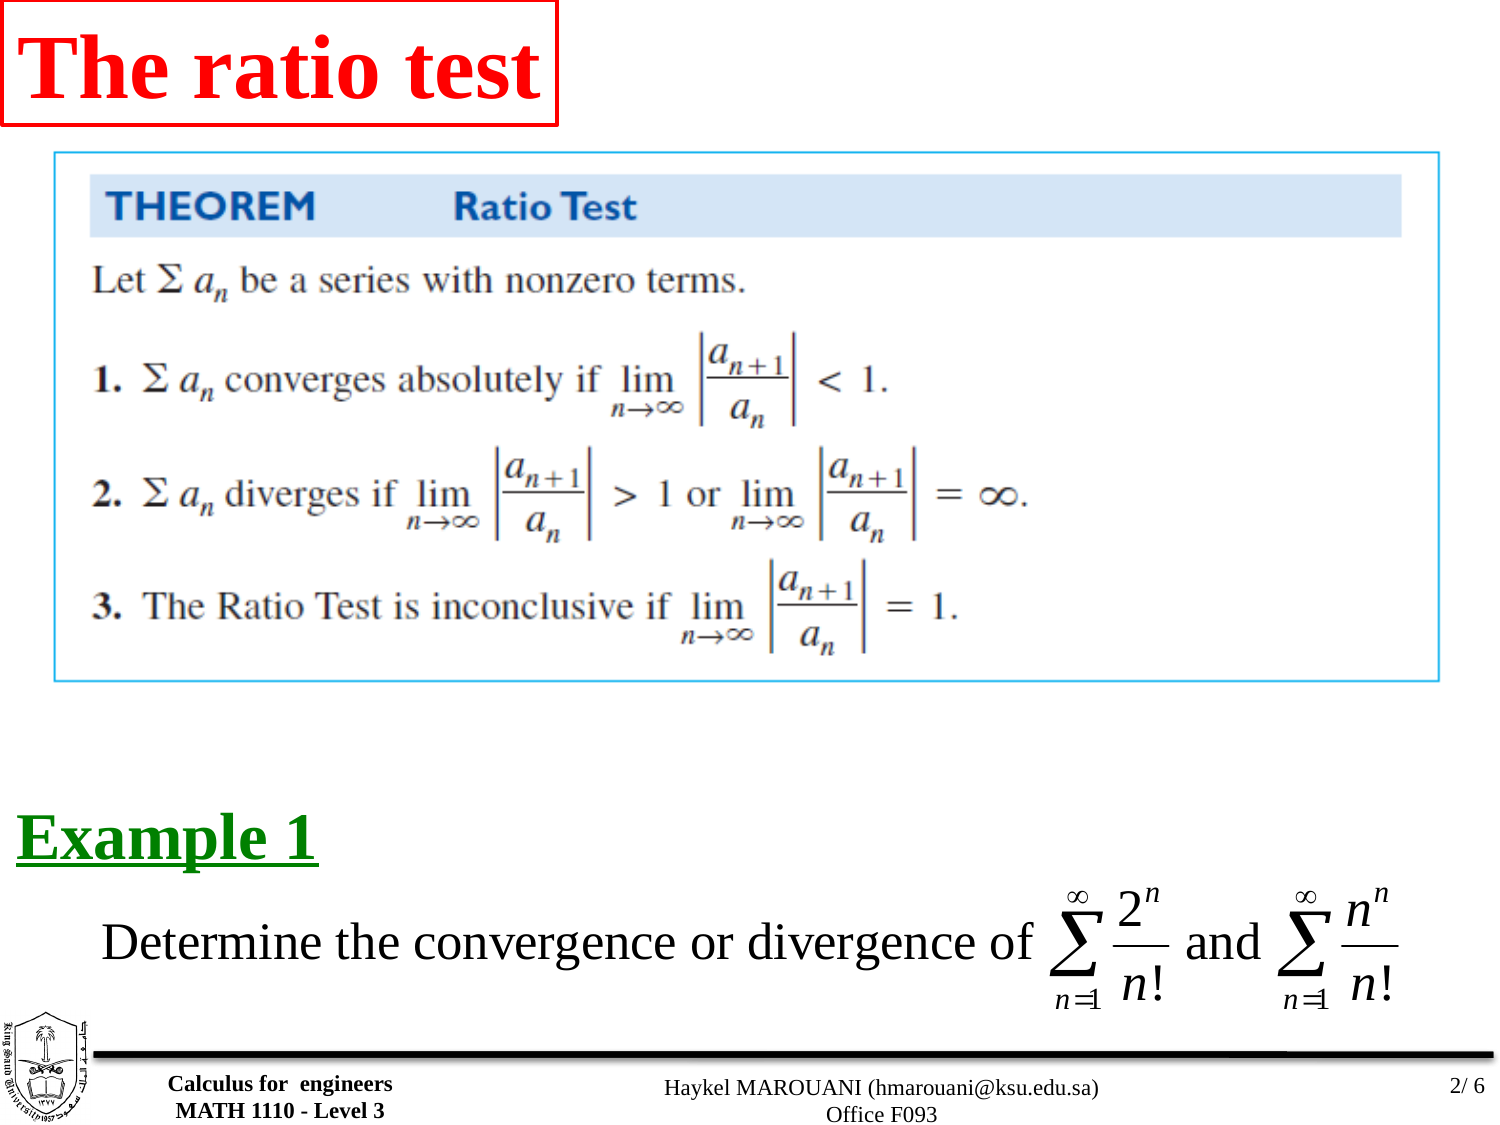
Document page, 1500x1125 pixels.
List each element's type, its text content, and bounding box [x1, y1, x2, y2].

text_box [35, 132, 1454, 692]
footer Haykel MAROUANI (hmarouani@ksu.edu.sa) Office F093 [644, 1065, 1120, 1125]
picture [0, 1010, 91, 1125]
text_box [93, 866, 1409, 1022]
text_box Example 1 [1, 785, 334, 880]
slide_number Calculus for engineers MATH 1110 - Level 3 [105, 1060, 456, 1121]
text_box The ratio test [0, 0, 559, 127]
slide_number 2/ 6 [1359, 1062, 1500, 1123]
